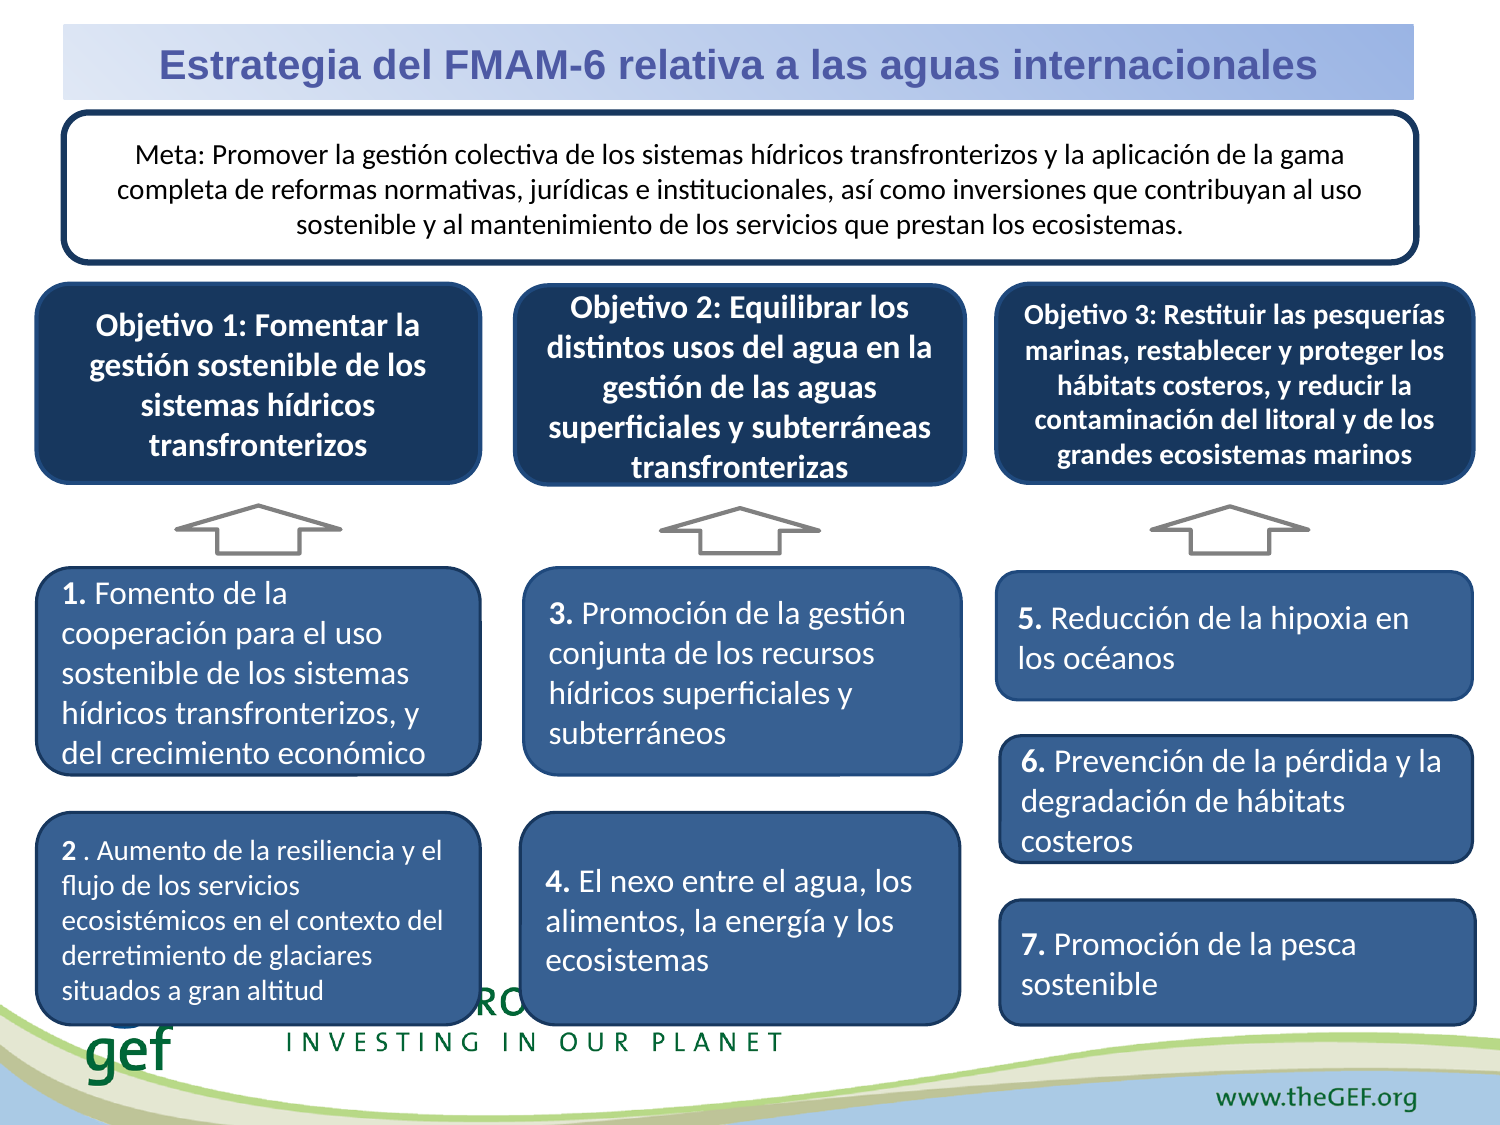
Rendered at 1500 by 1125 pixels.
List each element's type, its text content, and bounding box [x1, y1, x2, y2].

picture [0, 920, 1500, 1125]
text_box Objetivo 3: Restituir las pesquerías marinas, restablecer y proteger los hábitats costeros, y reducir la contaminación del litoral y de los grandes ecosistemas marinos [994, 281, 1476, 485]
text_box 1. Fomento de la cooperación para el uso sostenible de los sistemas hídricos transfronterizos, y del crecimiento económico [34, 565, 483, 778]
text_box 6. Prevención de la pérdida y la degradación de hábitats costeros [997, 733, 1475, 865]
text_box 7. Promoción de la pesca sostenible [997, 897, 1478, 1028]
text_box [658, 506, 822, 556]
text_box 4. El nexo entre el agua, los alimentos, la energía y los ecosistemas [518, 810, 962, 1027]
text_box 2 . Aumento de la resiliencia y el flujo de los servicios ecosistémicos en el contexto del derretimiento de glaciares situados a gran altitud [34, 810, 483, 1027]
title Estrategia del FMAM-6 relativa a las aguas internacionales [63, 24, 1414, 101]
text_box 3. Promoción de la gestión conjunta de los recursos hídricos superficiales y subterráneos [521, 565, 964, 778]
text_box Objetivo 2: Equilibrar los distintos usos del agua en la gestión de las aguas superficiales y subterráneas transfronterizas [512, 283, 968, 487]
text_box [174, 503, 343, 556]
text_box 5. Reducción de la hipoxia en los océanos [994, 569, 1475, 703]
text_box Objetivo 1: Fomentar la gestión sostenible de los sistemas hídricos transfronterizos [34, 281, 483, 485]
text_box [1149, 504, 1311, 556]
text_box Meta: Promover la gestión colectiva de los sistemas hídricos transfronterizos y la aplicación de la gama completa de reformas normativas, jurídicas e institucionales, así como inversiones que contribuyan al uso sostenible y al mantenimiento de los servicios que prestan los ecosistemas. [61, 110, 1419, 265]
